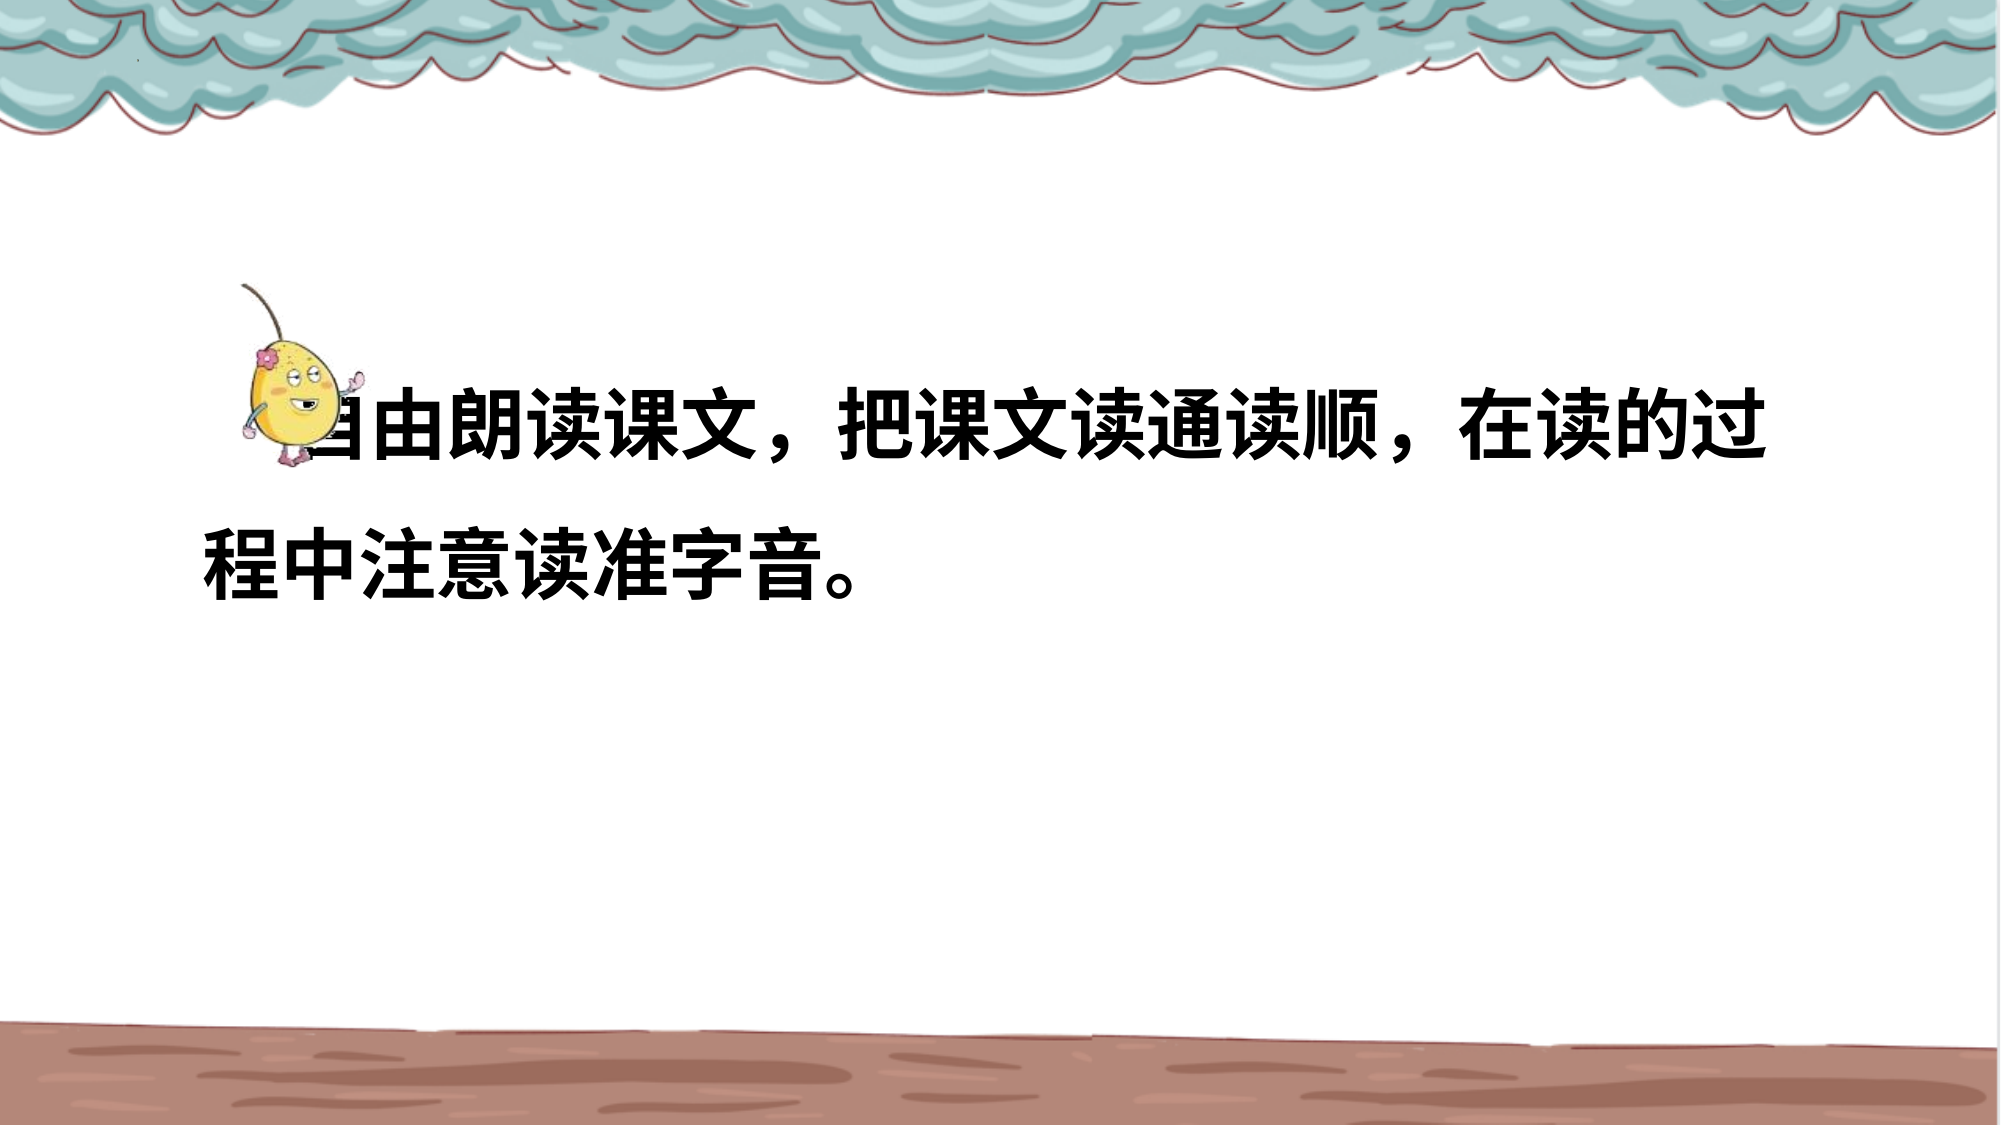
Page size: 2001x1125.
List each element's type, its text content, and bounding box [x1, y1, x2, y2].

picture [0, 0, 2001, 1125]
text_box 自由朗读课文，把课文读通读顺，在读的过程中注意读准字音。 [187, 321, 1841, 617]
